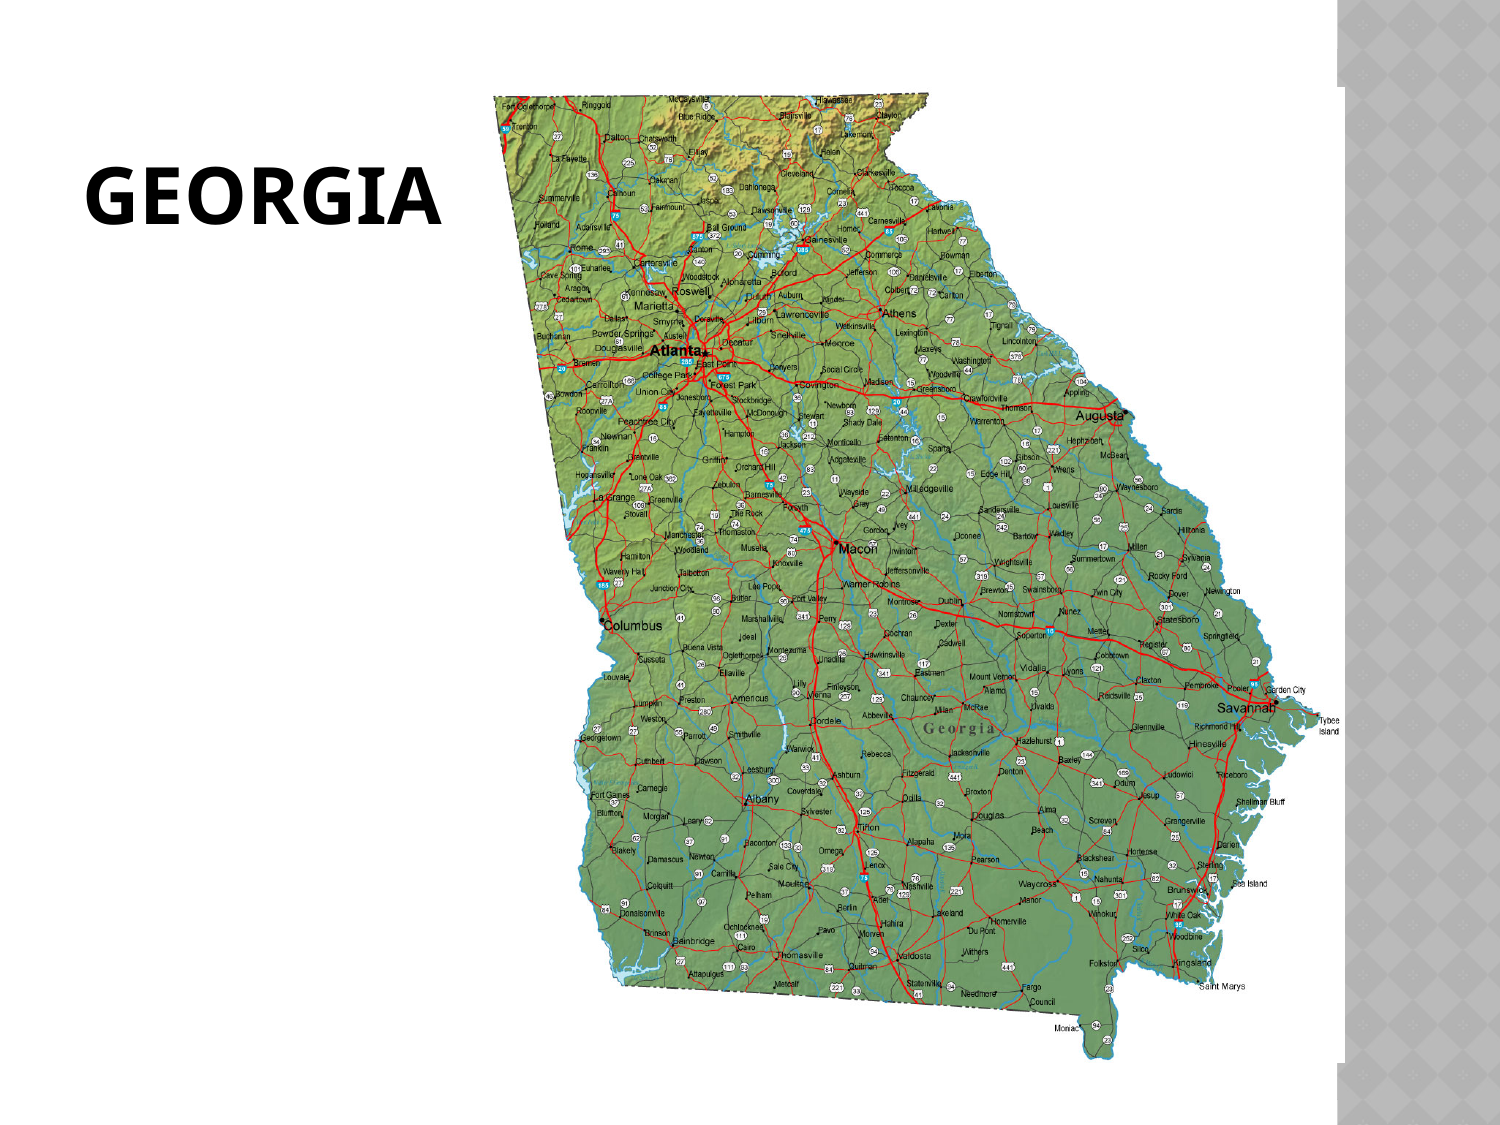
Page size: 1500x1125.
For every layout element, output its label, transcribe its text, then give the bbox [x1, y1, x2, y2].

title Georgia [75, 52, 1263, 240]
picture [487, 87, 1345, 1063]
